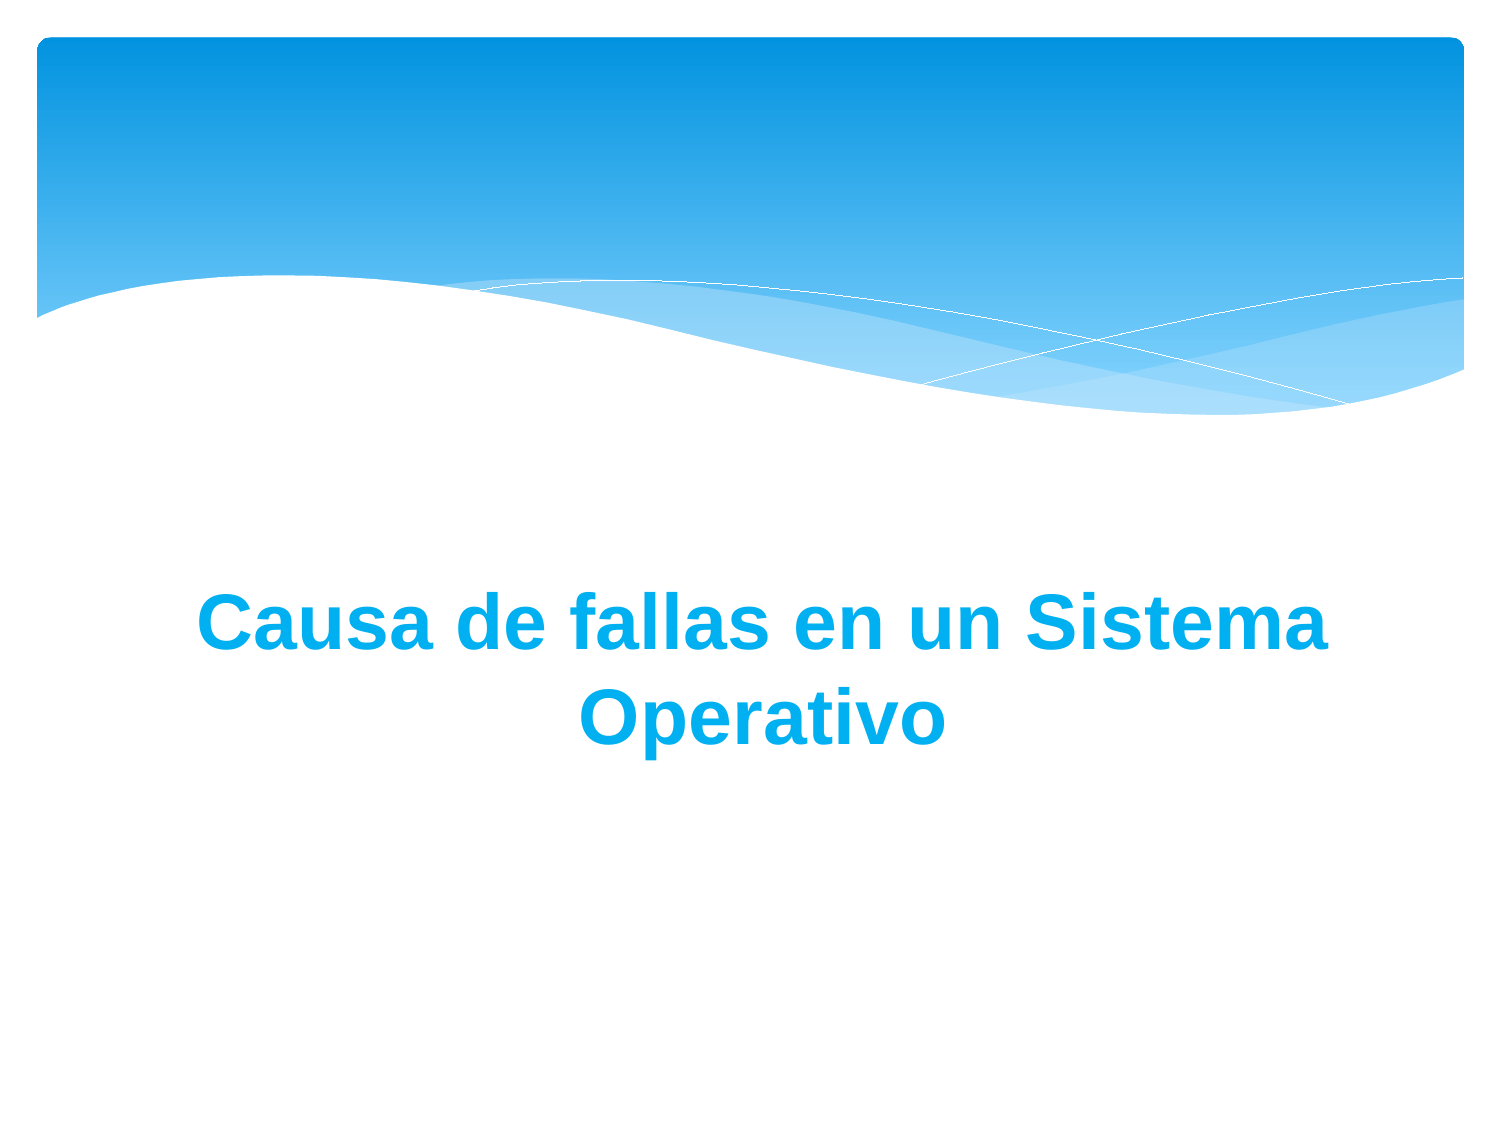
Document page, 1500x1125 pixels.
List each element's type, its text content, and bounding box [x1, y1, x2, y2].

title Causa de fallas en un Sistema Operativo [88, 562, 1439, 768]
